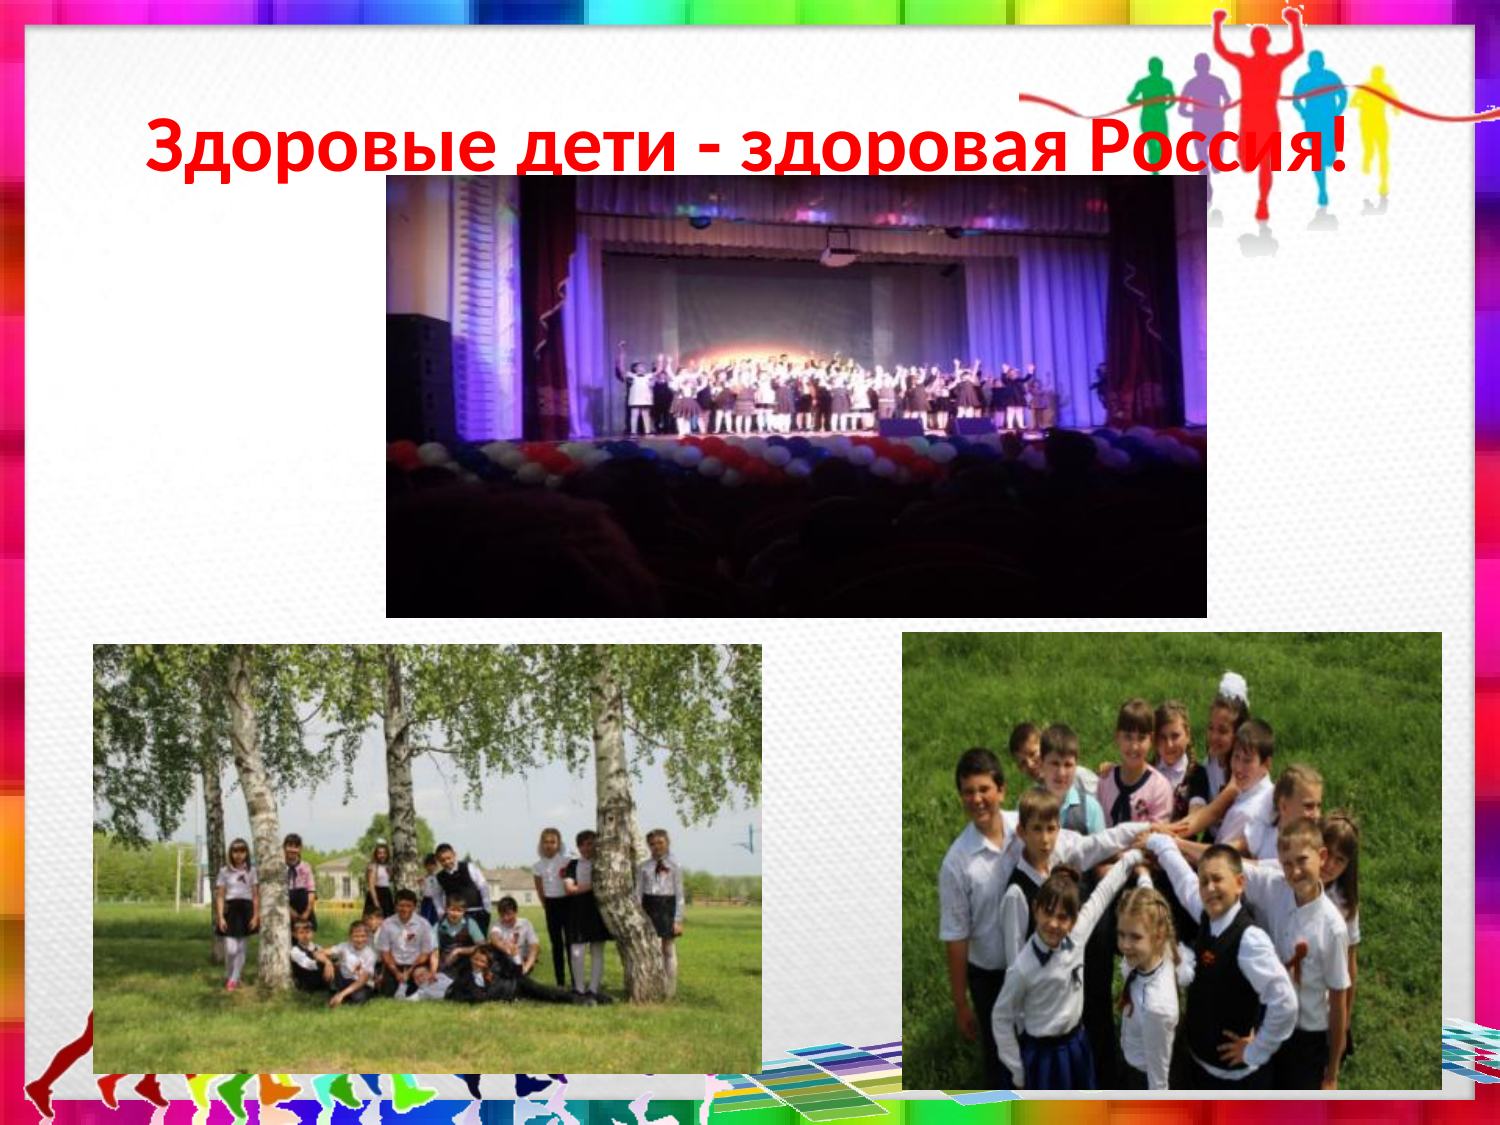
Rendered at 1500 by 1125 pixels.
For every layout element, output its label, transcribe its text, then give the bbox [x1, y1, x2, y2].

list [93, 644, 762, 1074]
picture [0, 0, 1500, 1125]
title Здоровые дети - здоровая Россия! [75, 45, 1425, 233]
